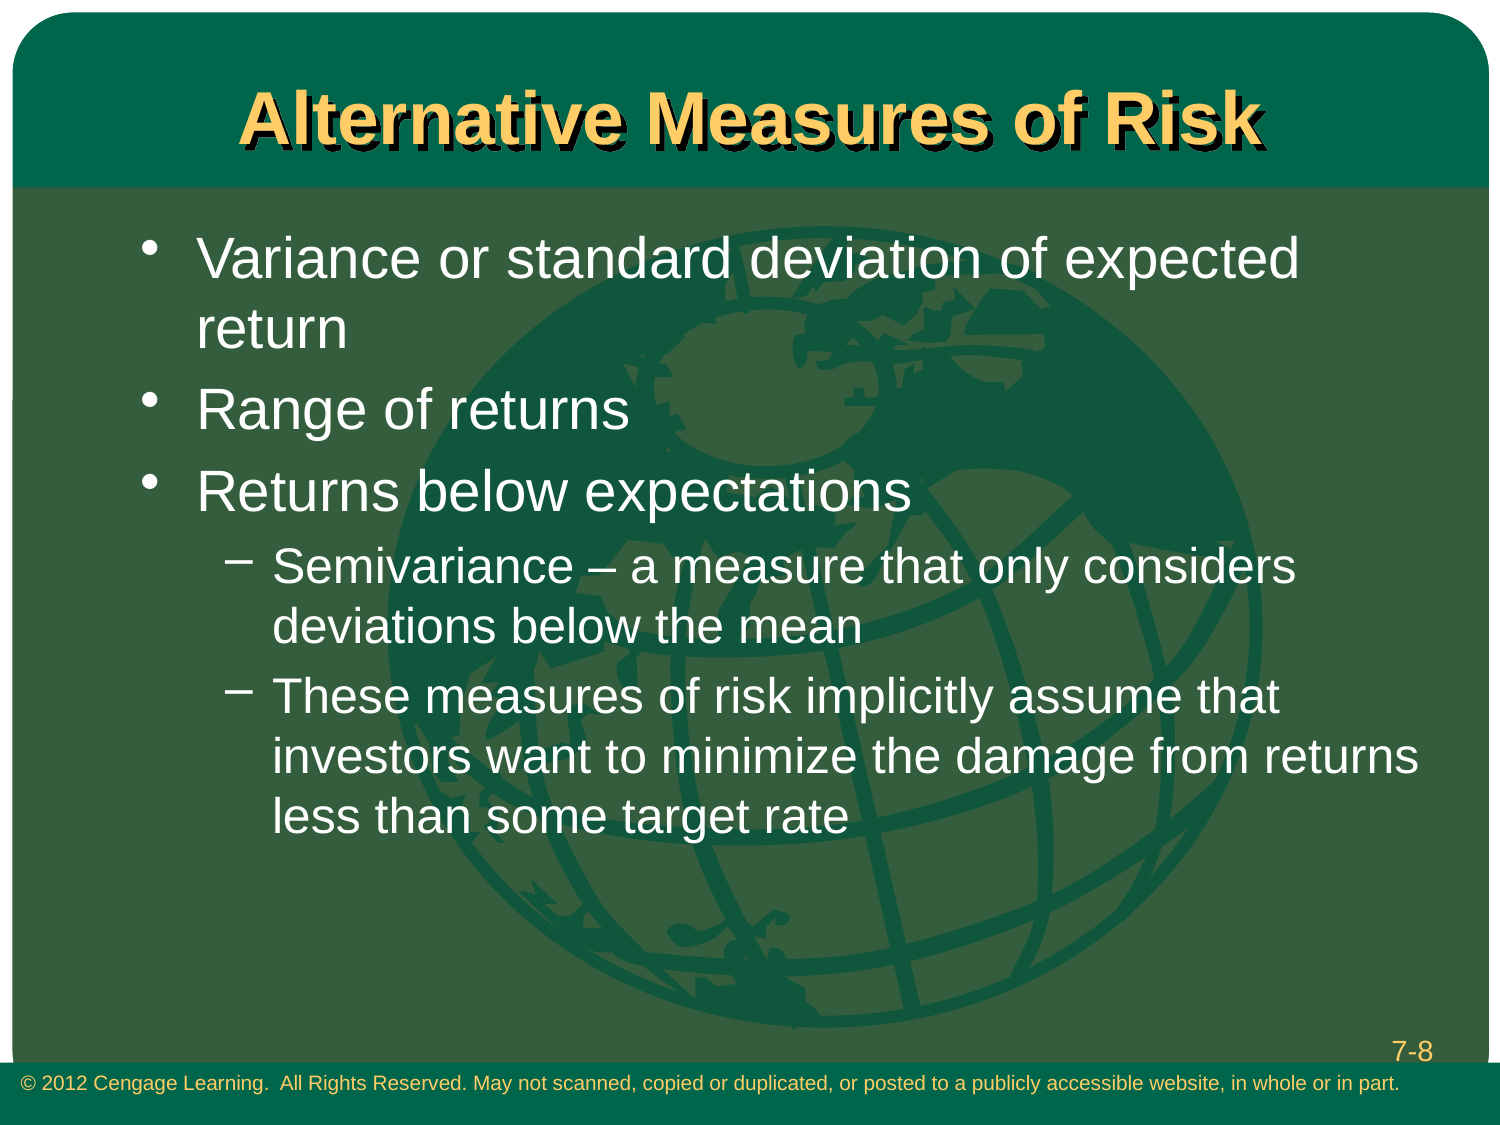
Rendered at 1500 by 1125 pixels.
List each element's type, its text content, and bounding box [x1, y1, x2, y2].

slide_number 7-8 [1325, 1025, 1500, 1062]
title Alternative Measures of Risk [75, 37, 1425, 193]
footer © 2012 Cengage Learning. All Rights Reserved. May not scanned, copied or duplicated, or posted to a publicly accessible website, in whole or in part. [0, 1062, 1500, 1125]
list Variance or standard deviation of expected return Range of returns Returns below expectations Semivariance – a measure that only considers deviations below the mean These measures of risk implicitly assume that investors want to minimize the damage from returns less than some target rate [125, 212, 1463, 1013]
